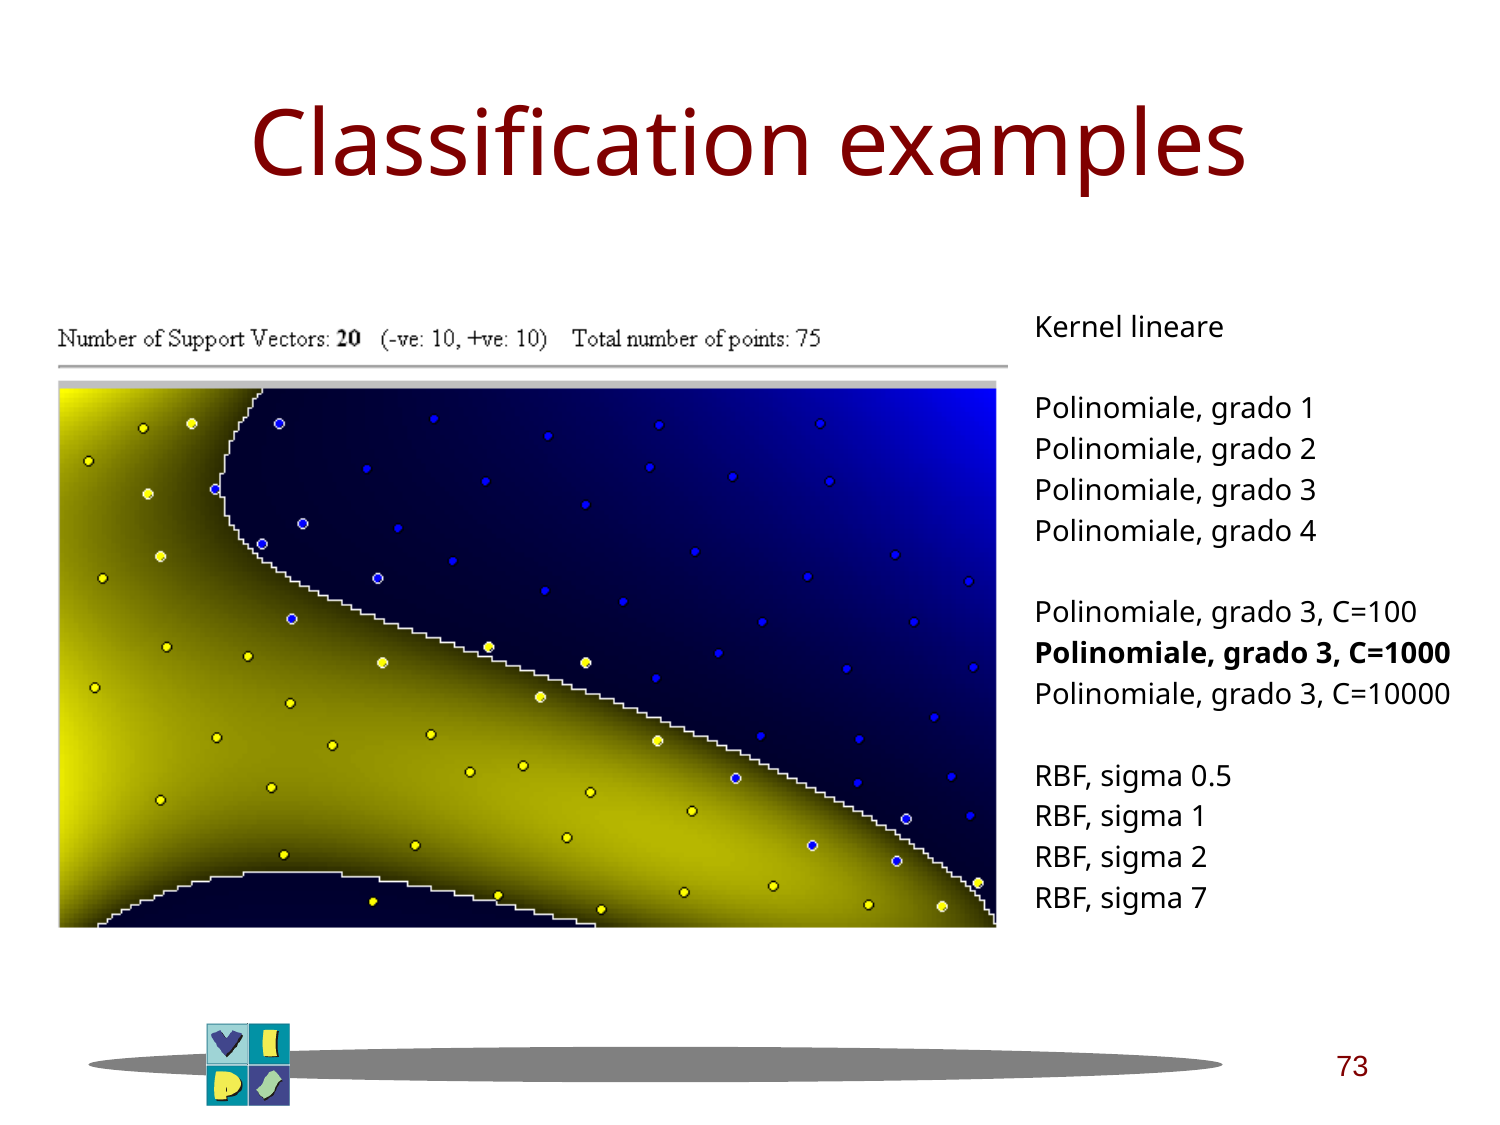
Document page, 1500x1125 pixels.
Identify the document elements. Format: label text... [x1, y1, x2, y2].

slide_number 73 [1033, 1039, 1384, 1118]
text_box Kernel lineare Polinomiale, grado 1 Polinomiale, grado 2 Polinomiale, grado 3 Polinomiale, grado 4 Polinomiale, grado 3, C=100 Polinomiale, grado 3, C=1000 Polinomiale, grado 3, C=10000 RBF, sigma 0.5 RBF, sigma 1 RBF, sigma 2 RBF, sigma 7 [1019, 300, 1500, 996]
picture [46, 316, 1008, 938]
title Classification examples [75, 45, 1425, 233]
picture [206, 1023, 290, 1106]
